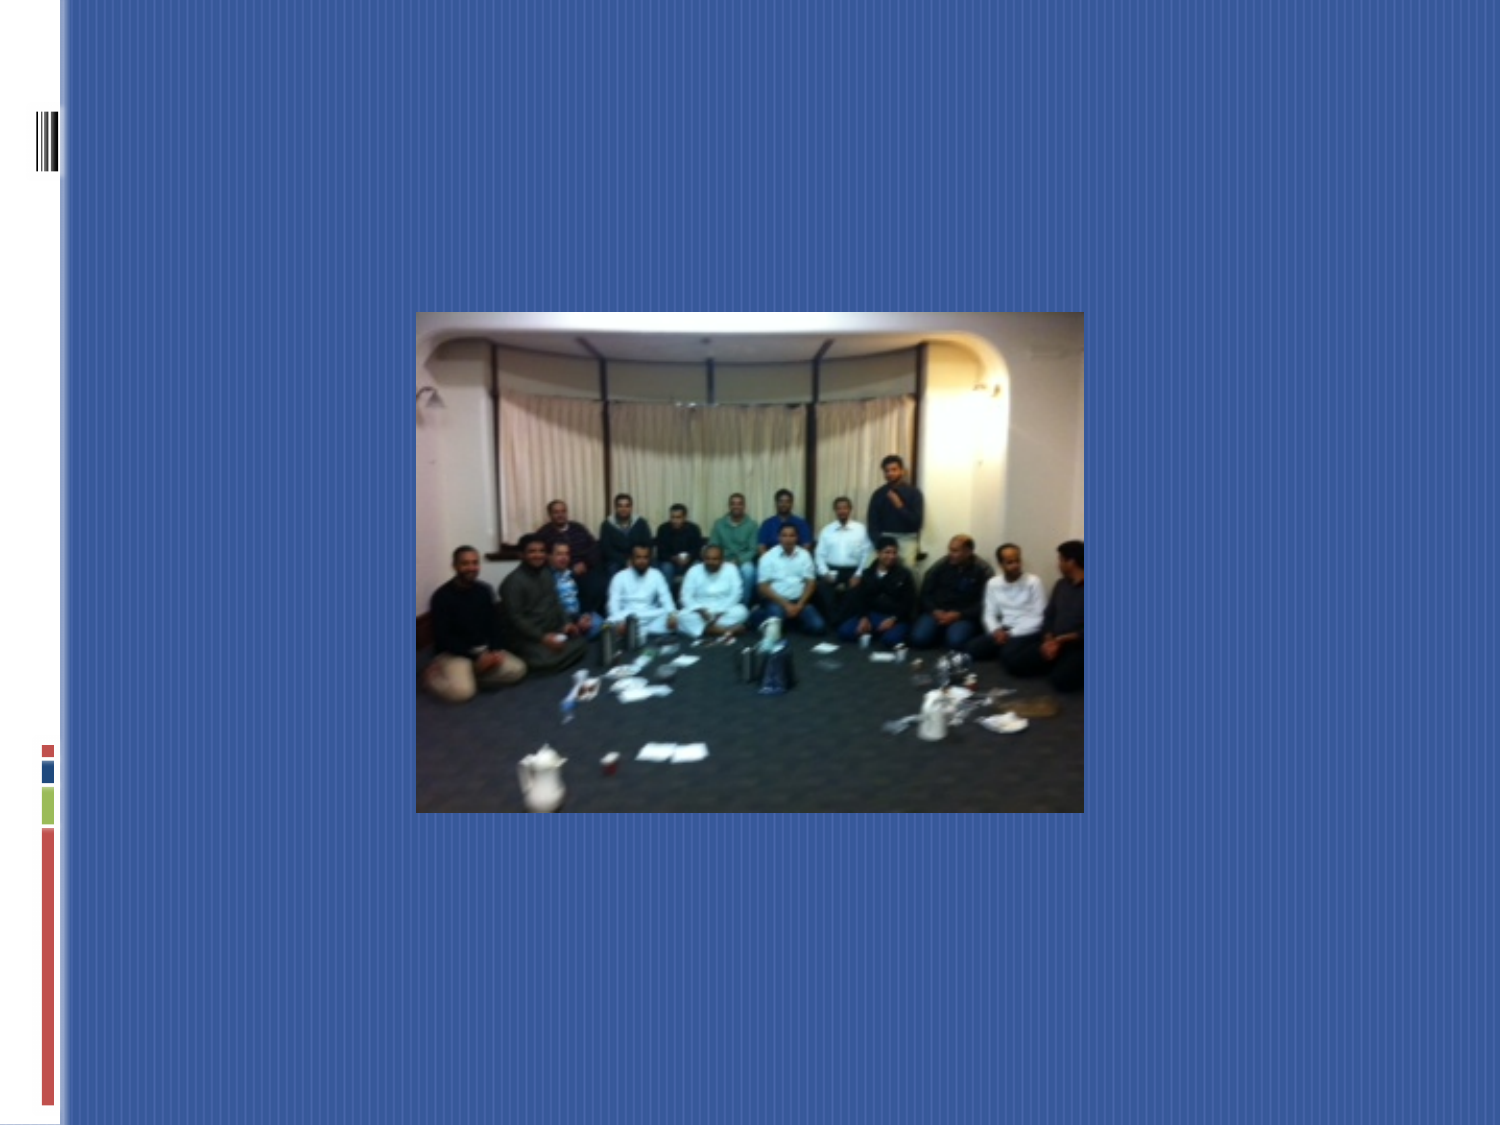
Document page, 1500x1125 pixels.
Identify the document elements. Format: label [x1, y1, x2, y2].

picture [416, 312, 1084, 813]
